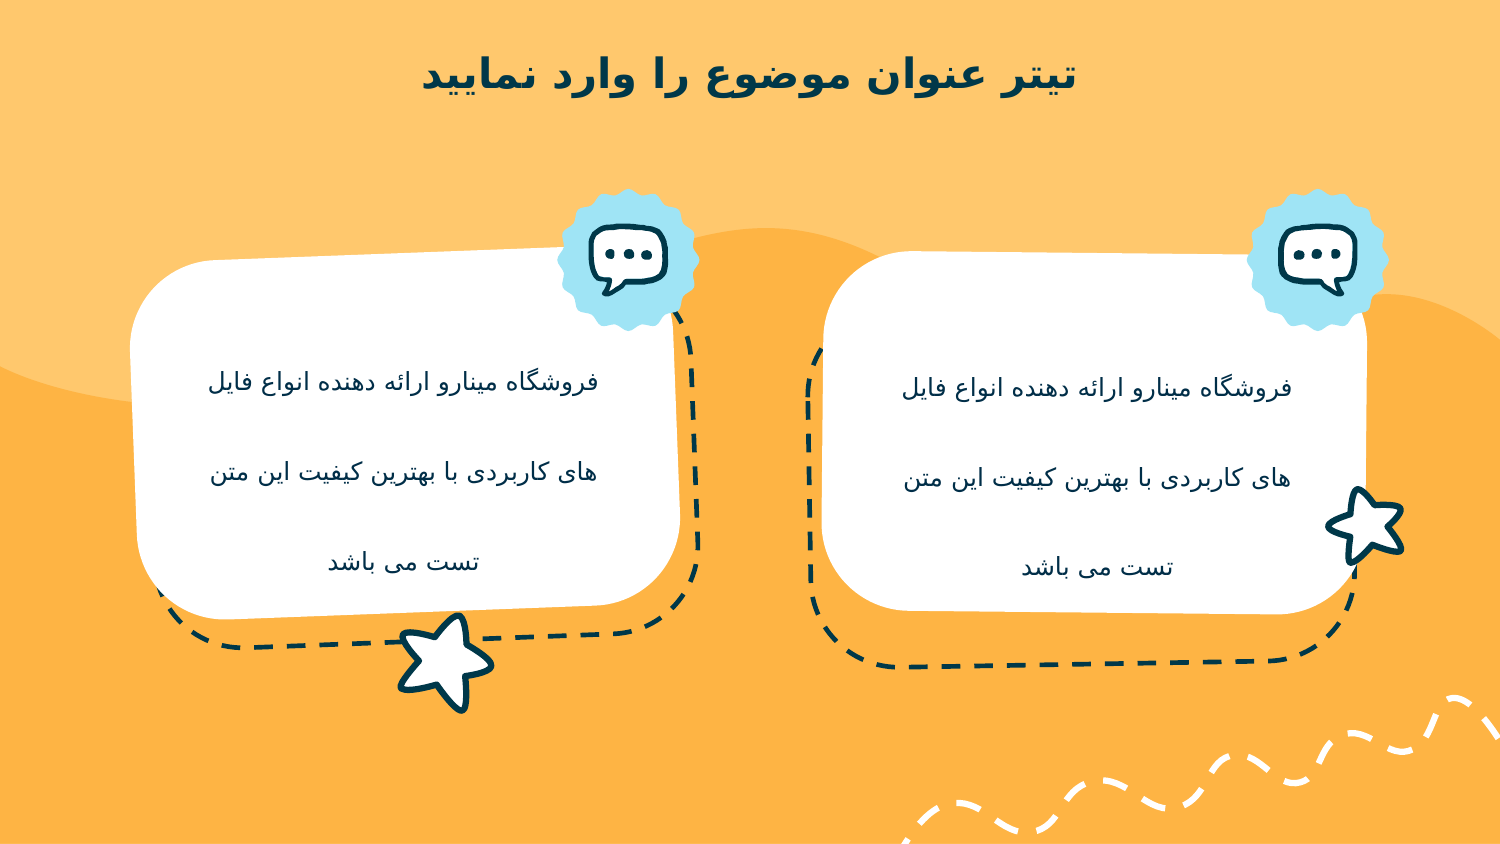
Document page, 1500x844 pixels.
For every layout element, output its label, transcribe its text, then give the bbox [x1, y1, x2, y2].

text_box تیتر عنوان موضوع را وارد نمایید [389, 39, 1111, 104]
text_box [1377, 504, 1402, 552]
text_box [400, 663, 492, 711]
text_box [1246, 188, 1390, 332]
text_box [128, 239, 700, 655]
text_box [556, 188, 700, 332]
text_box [809, 249, 1373, 671]
